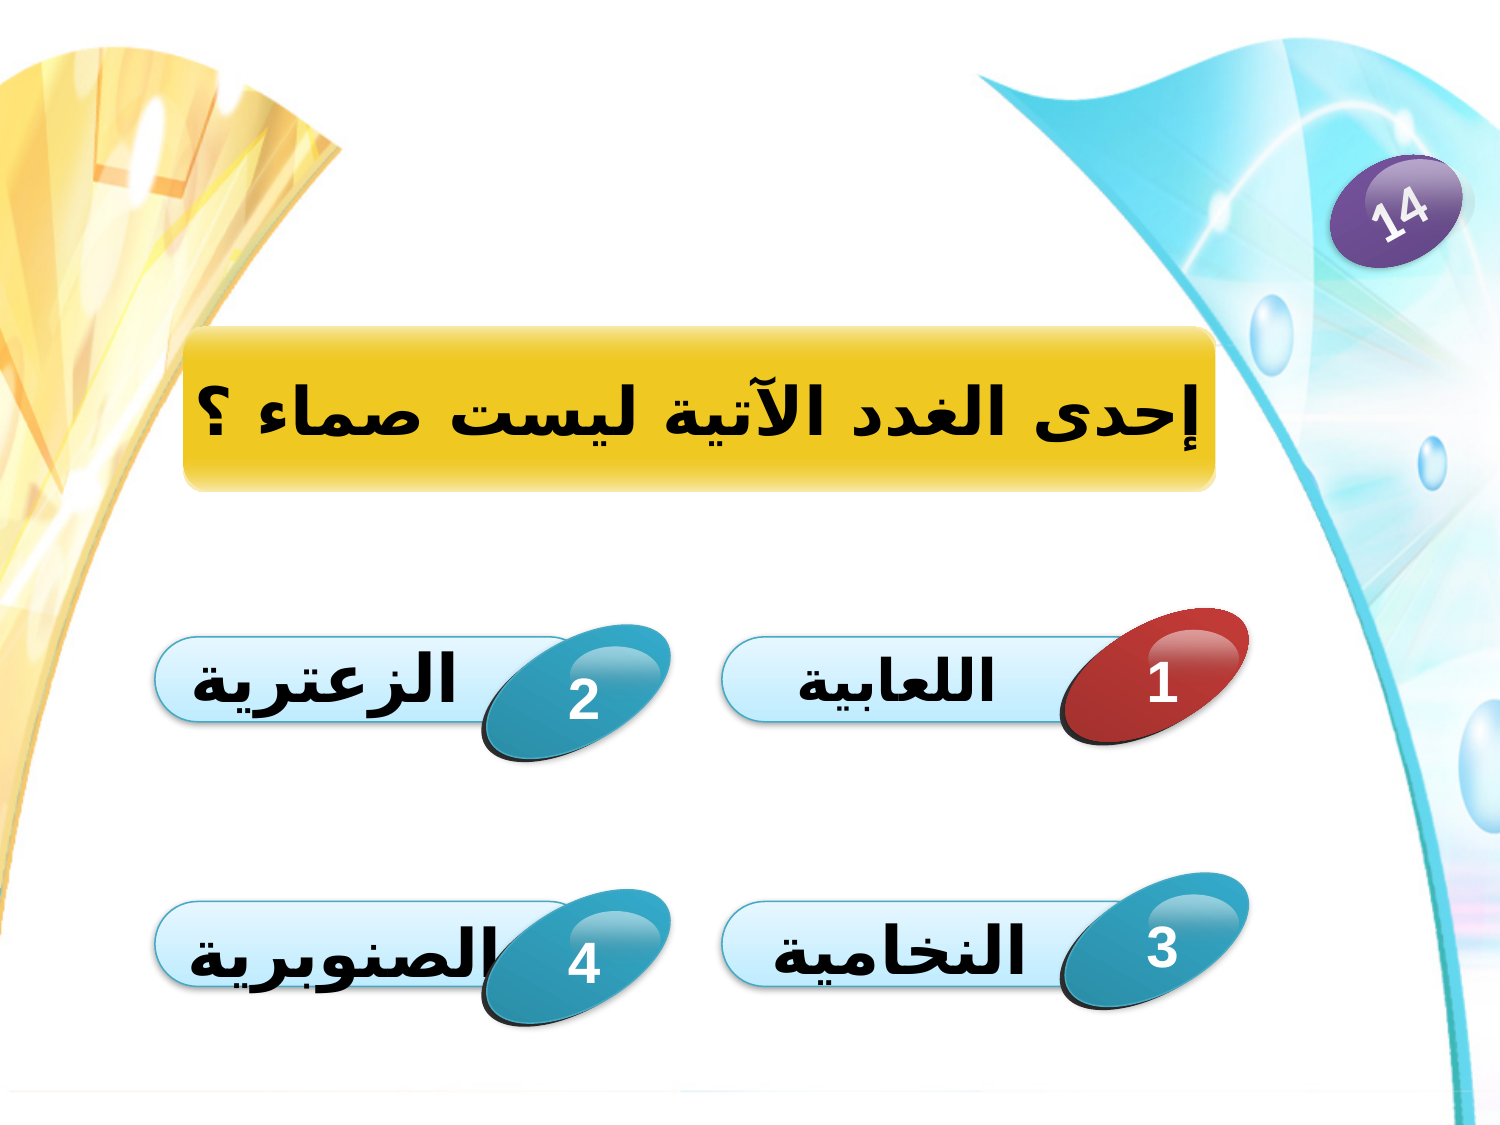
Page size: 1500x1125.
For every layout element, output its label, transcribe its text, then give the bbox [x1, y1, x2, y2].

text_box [154, 628, 680, 747]
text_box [691, 888, 1259, 997]
text_box 14 [1330, 178, 1418, 268]
picture [0, 0, 1500, 1125]
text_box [721, 623, 1259, 731]
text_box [135, 901, 680, 1036]
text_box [182, 325, 1216, 492]
